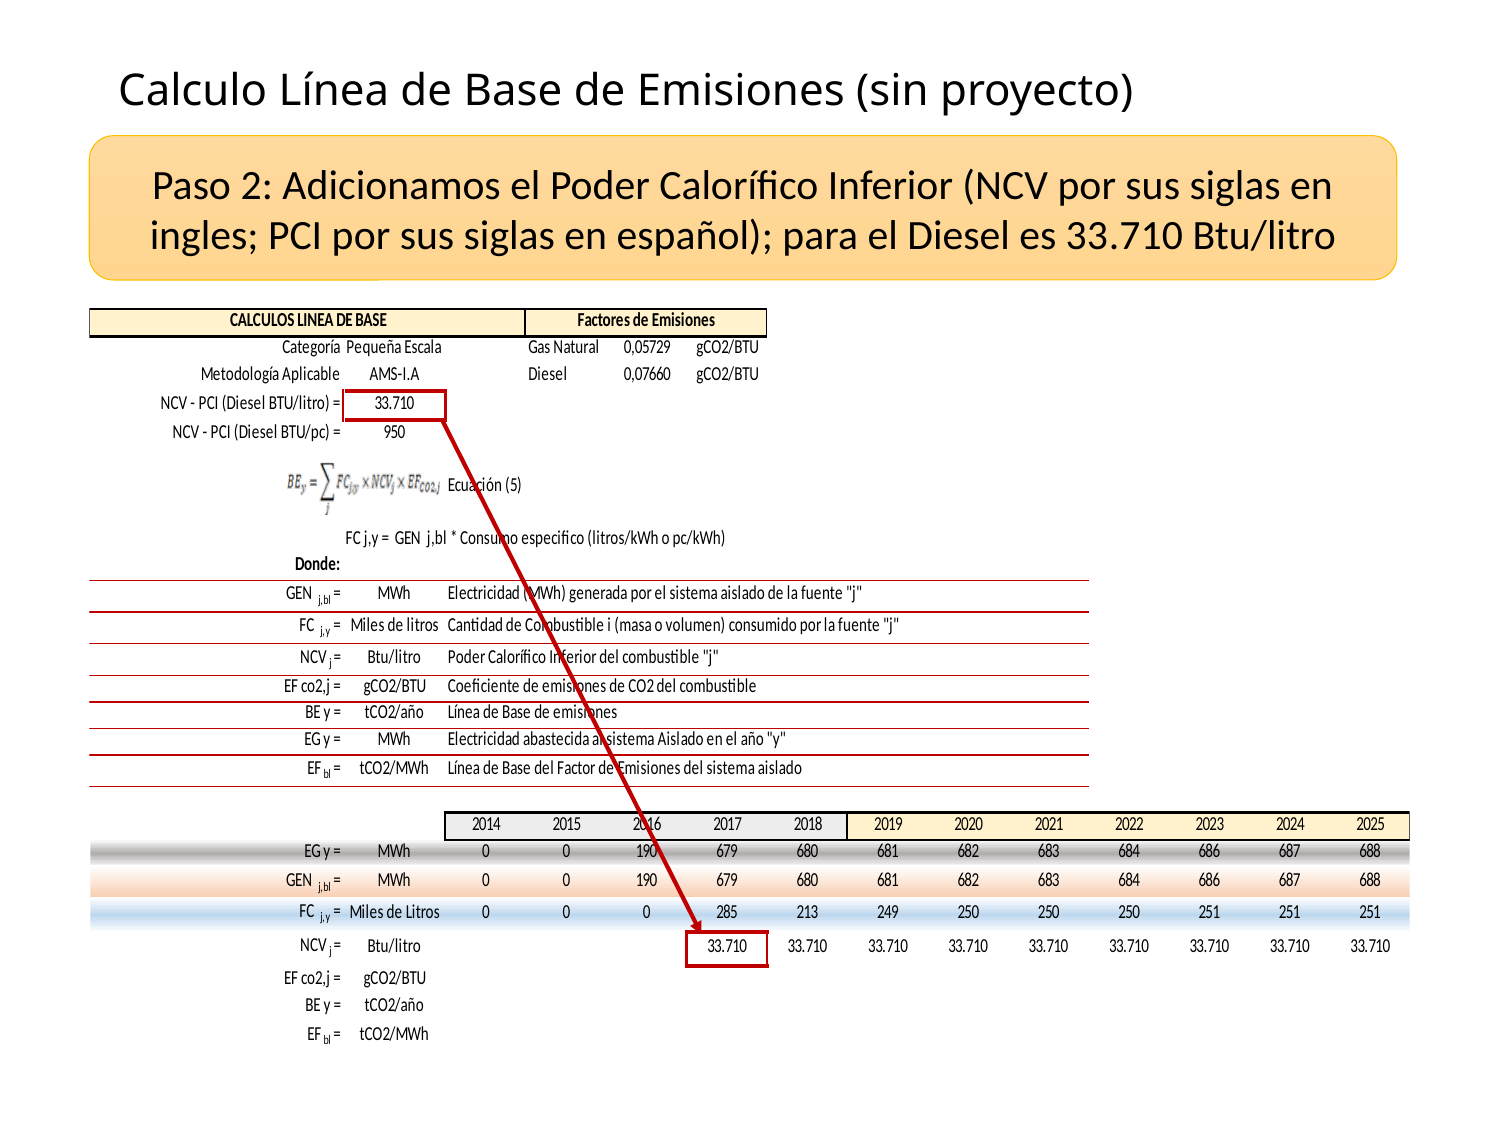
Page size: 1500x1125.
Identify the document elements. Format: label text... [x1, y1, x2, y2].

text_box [442, 421, 702, 935]
picture [89, 308, 1411, 1054]
text_box Paso 2: Adicionamos el Poder Calorífico Inferior (NCV por sus siglas en ingles; PCI por sus siglas en español); para el Diesel es 33.710 Btu/litro [88, 135, 1398, 281]
title Calculo Línea de Base de Emisiones (sin proyecto) [103, 59, 1397, 123]
